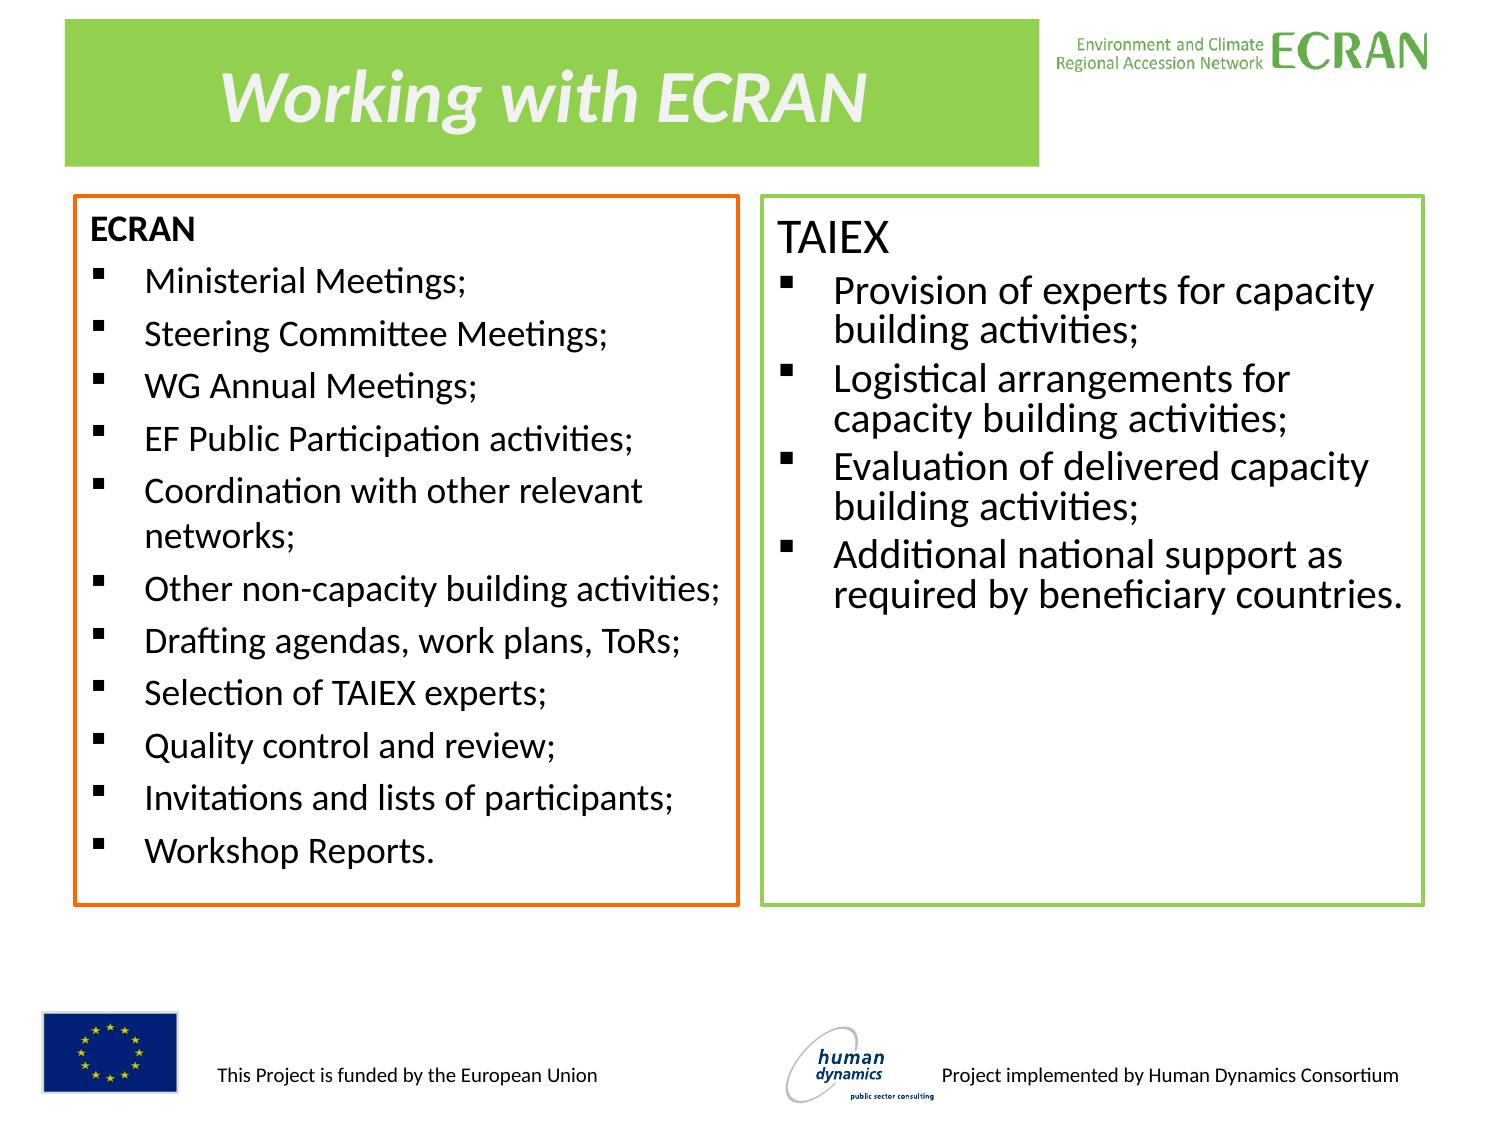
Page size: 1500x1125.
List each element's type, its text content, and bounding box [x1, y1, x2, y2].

list TAIEX Provision of experts for capacity building activities; Logistical arrangements for capacity building activities; Evaluation of delivered capacity building activities; Additional national support as required by beneficiary countries. [761, 196, 1424, 905]
title Working with ECRAN [64, 19, 1040, 167]
picture [41, 1011, 179, 1094]
list ECRAN Ministerial Meetings; Steering Committee Meetings; WG Annual Meetings; EF Public Participation activities; Coordination with other relevant networks; Other non-capacity building activities; Drafting agendas, work plans, ToRs; Selection of TAIEX experts; Quality control and review; Invitations and lists of participants; Workshop Reports. [75, 196, 738, 905]
picture [1057, 31, 1427, 72]
